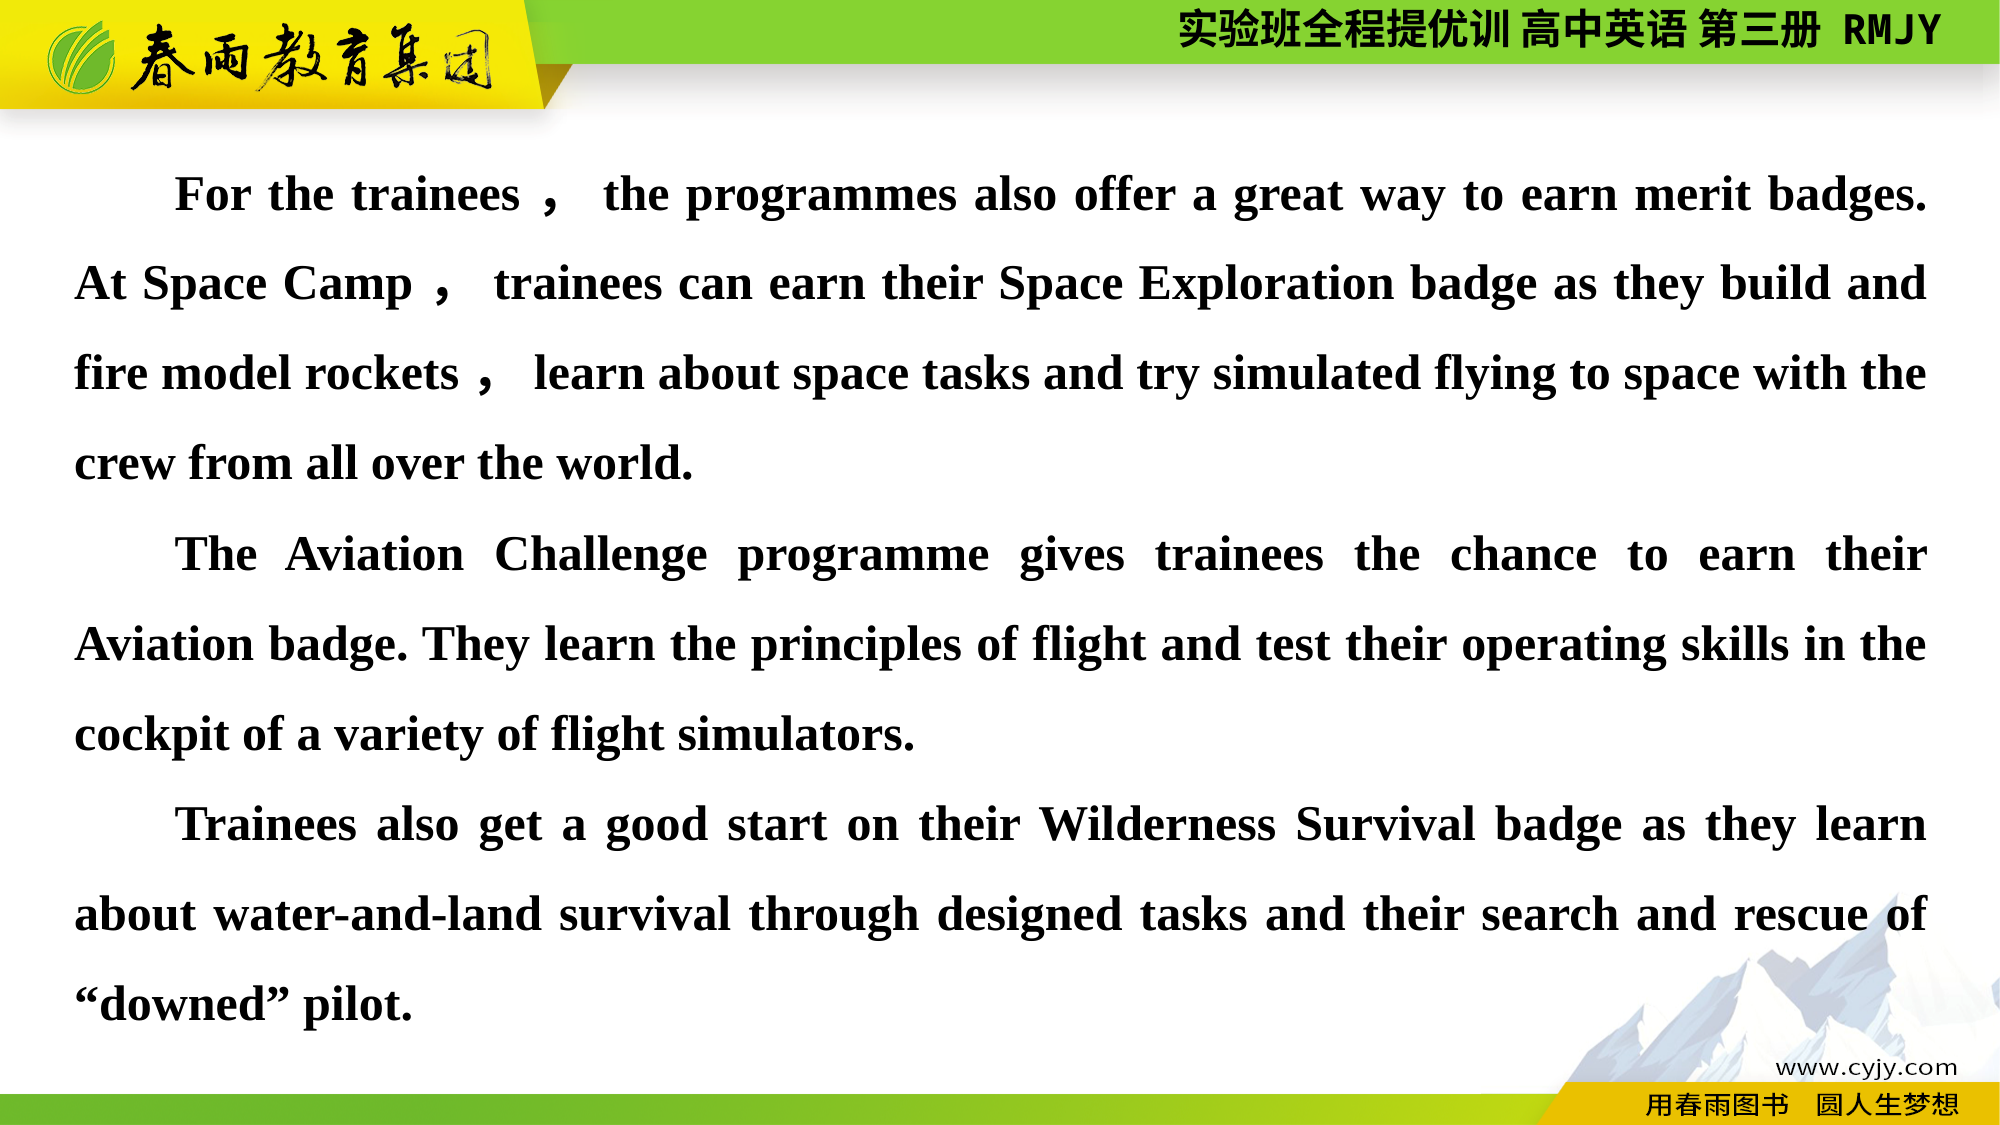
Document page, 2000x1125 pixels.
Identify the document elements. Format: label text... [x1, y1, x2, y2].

picture [0, 0, 2000, 1125]
list For the trainees，the programmes also offer a great way to earn merit badges. At Space Camp，trainees can earn their Space Exploration badge as they build and fire model rockets，learn about space tasks and try simulated flying to space with the crew from all over the world. The Aviation Challenge programme gives trainees the chance to earn their Aviation badge. They learn the principles of flight and test their operating skills in the cockpit of a variety of flight simulators. Trainees also get a good start on their Wilderness Survival badge as they learn about water-and-land survival through designed tasks and their search and rescue of “downed” pilot. [59, 122, 1944, 1047]
